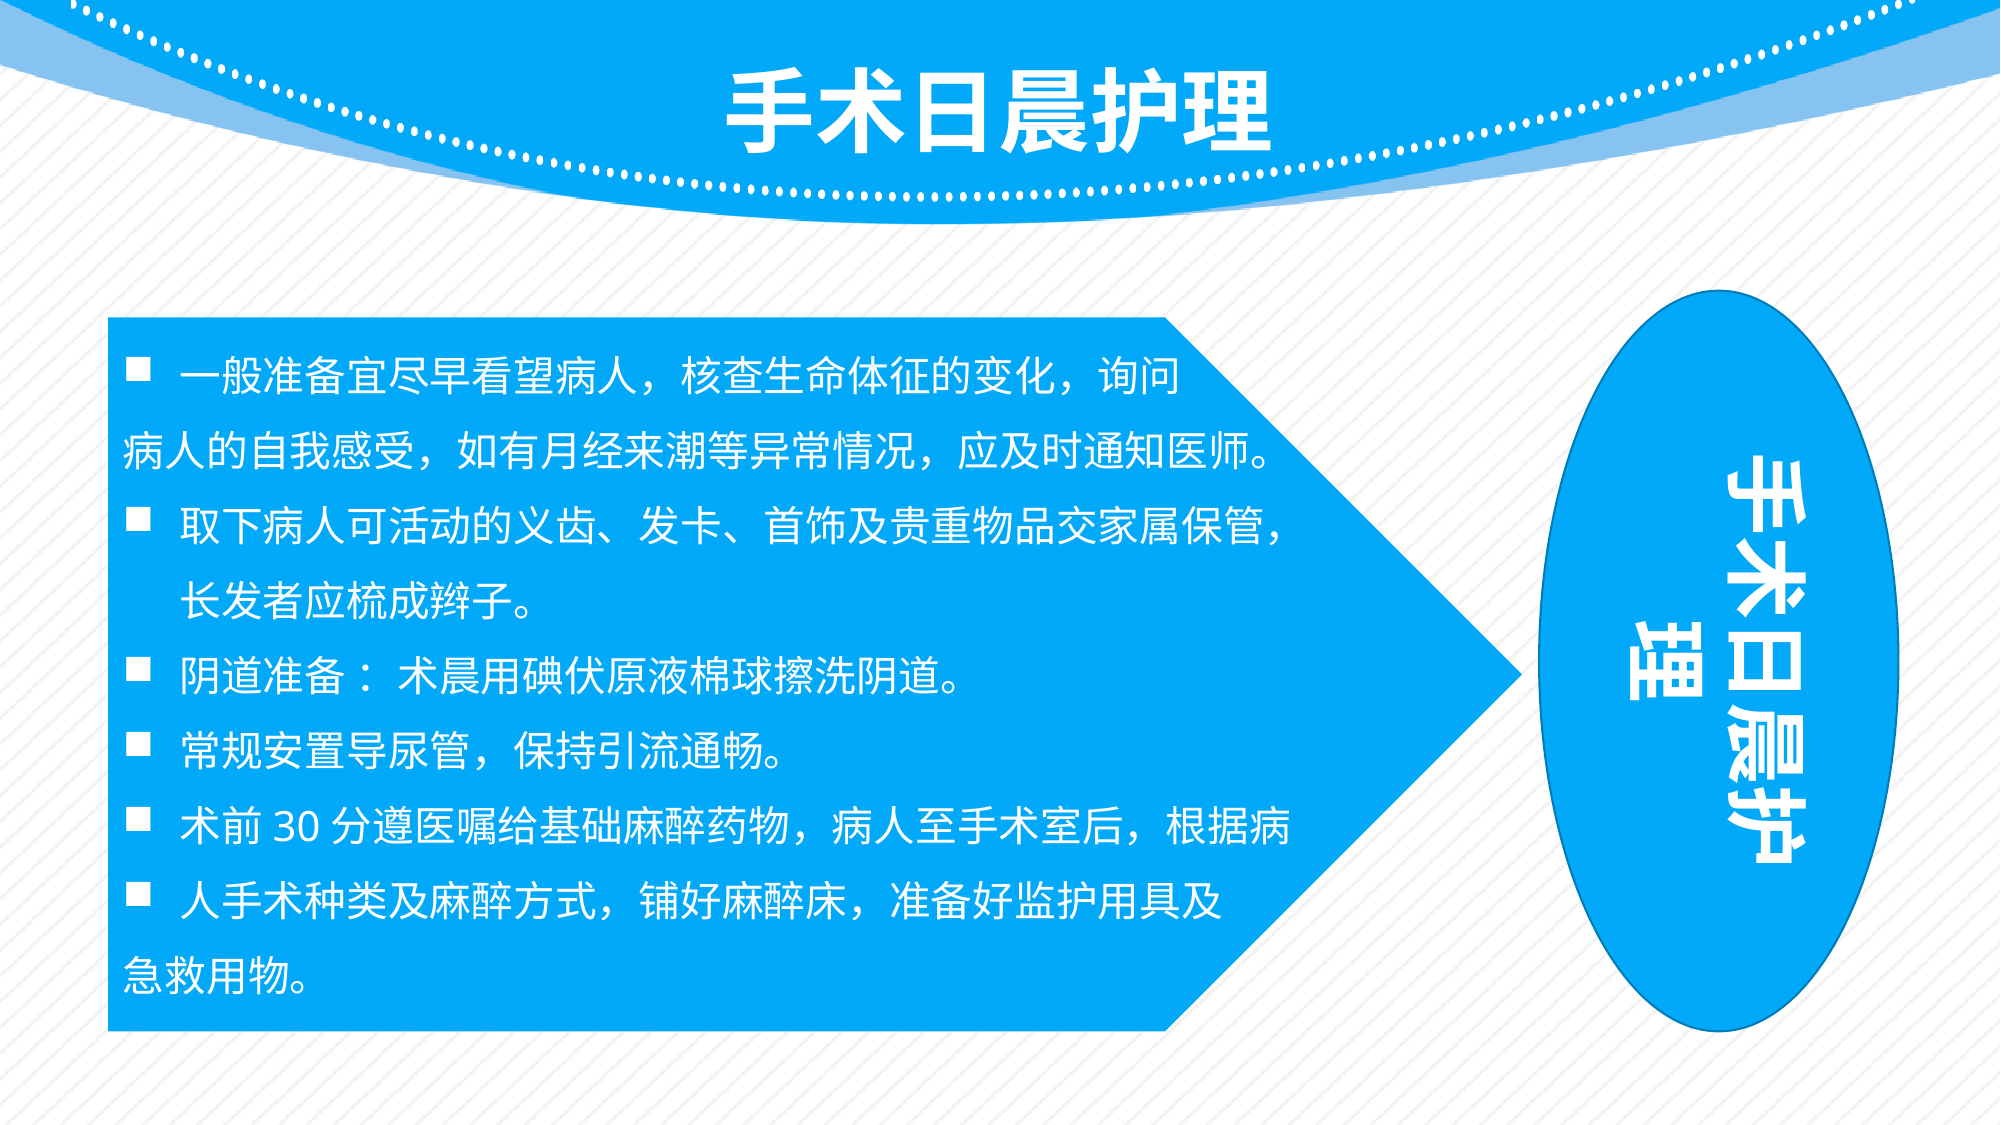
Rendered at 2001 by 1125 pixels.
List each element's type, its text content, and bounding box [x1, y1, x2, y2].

picture [1579, 105, 1585, 113]
picture [678, 178, 683, 186]
picture [777, 187, 782, 196]
picture [219, 65, 225, 73]
picture [1088, 187, 1093, 196]
picture [1565, 108, 1571, 117]
picture [1882, 6, 1888, 14]
picture [1411, 144, 1417, 152]
picture [398, 123, 403, 132]
picture [649, 174, 655, 183]
picture [97, 13, 103, 21]
picture [1551, 112, 1557, 120]
picture [1717, 64, 1723, 73]
picture [1495, 125, 1501, 134]
picture [593, 166, 599, 174]
picture [1676, 77, 1682, 85]
picture [622, 170, 627, 179]
picture [0, 0, 2001, 1125]
picture [1827, 26, 1833, 34]
picture [328, 103, 334, 111]
picture [890, 193, 895, 201]
picture [164, 43, 170, 51]
picture [876, 192, 881, 200]
picture [1662, 81, 1668, 89]
picture [1130, 184, 1136, 192]
picture [1397, 147, 1403, 155]
picture [1116, 185, 1121, 193]
picture [1045, 190, 1051, 198]
picture [1690, 73, 1695, 81]
picture [1468, 132, 1473, 140]
picture [1773, 46, 1778, 54]
picture [425, 131, 431, 139]
picture [1523, 119, 1529, 127]
picture [1635, 89, 1640, 97]
picture [975, 192, 980, 201]
picture [110, 19, 116, 27]
picture [1073, 188, 1079, 197]
picture [1800, 36, 1806, 44]
picture [1201, 177, 1206, 185]
picture [1342, 157, 1347, 165]
picture [833, 191, 839, 199]
picture [1896, 0, 1901, 8]
picture [137, 31, 143, 39]
picture [509, 151, 515, 159]
picture [342, 108, 348, 116]
picture [960, 193, 966, 201]
picture [1649, 85, 1654, 93]
picture [1369, 152, 1375, 160]
picture [1454, 135, 1459, 143]
picture [232, 70, 238, 78]
picture [1704, 68, 1710, 77]
picture [1356, 154, 1361, 163]
picture [467, 141, 473, 149]
picture [287, 90, 293, 98]
picture [1855, 16, 1860, 24]
picture [537, 156, 543, 164]
picture [819, 190, 825, 198]
picture [1593, 101, 1599, 109]
picture [720, 183, 726, 191]
picture [1841, 21, 1847, 30]
picture [273, 85, 279, 93]
picture [1731, 60, 1737, 68]
picture [565, 161, 571, 169]
text_box 手术日晨护理 [1538, 289, 1900, 1033]
picture [260, 80, 265, 88]
text_box 一般准备宜尽早看望病人，核查生命体征的变化，询问 病人的自我感受，如有月经来潮等异常情况，应及时通知医师。 取下病人可活动的义齿、发卡、首饰及贵重物品交家属保管，长发者应梳成辫子。 阴道准备 ：术晨用碘伏原液棉球擦洗阴道。 常规安置导尿管，保持引流通畅。 术前30分遵医嘱给基础麻醉药物，病人至手术室后，根据病 人手术种类及麻醉方式，铺好麻醉床，准备好监护用具及 急救用物。 [108, 317, 1522, 1032]
picture [1215, 175, 1220, 184]
picture [1102, 186, 1107, 195]
picture [692, 180, 698, 188]
picture [1229, 173, 1235, 182]
picture [1759, 50, 1764, 59]
picture [791, 188, 796, 197]
picture [1510, 122, 1515, 131]
picture [1869, 11, 1874, 19]
picture [805, 190, 811, 197]
picture [151, 37, 156, 45]
picture [495, 147, 501, 156]
picture [246, 75, 252, 83]
picture [1186, 179, 1192, 187]
picture [1144, 183, 1150, 191]
picture [1313, 162, 1319, 170]
picture [706, 181, 712, 190]
picture [763, 186, 768, 195]
picture [579, 164, 585, 172]
picture [1745, 55, 1751, 63]
picture [384, 120, 389, 128]
picture [178, 49, 184, 57]
picture [412, 127, 417, 135]
picture [664, 176, 669, 184]
picture [1031, 191, 1037, 199]
picture [918, 193, 924, 201]
picture [1017, 191, 1023, 199]
picture [205, 60, 211, 68]
picture [1158, 182, 1164, 190]
picture [370, 116, 376, 124]
text_box 手术日晨护理 [708, 46, 1289, 172]
picture [551, 159, 557, 167]
picture [635, 172, 641, 181]
picture [847, 191, 853, 199]
picture [1003, 192, 1008, 200]
picture [1537, 115, 1543, 124]
picture [1482, 129, 1487, 137]
picture [356, 112, 362, 120]
picture [1607, 97, 1613, 105]
picture [1814, 31, 1819, 39]
picture [1173, 180, 1178, 188]
picture [947, 193, 952, 201]
picture [523, 153, 529, 161]
picture [904, 193, 909, 201]
picture [1786, 41, 1792, 49]
picture [748, 185, 754, 193]
picture [989, 192, 994, 200]
picture [1426, 141, 1431, 149]
picture [481, 145, 487, 152]
picture [301, 94, 306, 103]
picture [1243, 172, 1249, 180]
picture [124, 25, 129, 34]
picture [1621, 93, 1626, 101]
picture [607, 168, 613, 177]
picture [84, 7, 89, 15]
picture [734, 184, 740, 192]
picture [1299, 164, 1305, 171]
picture [1439, 138, 1445, 146]
picture [861, 192, 867, 200]
picture [453, 138, 459, 146]
picture [932, 193, 937, 201]
picture [1059, 189, 1065, 197]
picture [191, 54, 197, 62]
picture [440, 134, 445, 143]
picture [315, 99, 320, 107]
picture [1383, 149, 1389, 157]
